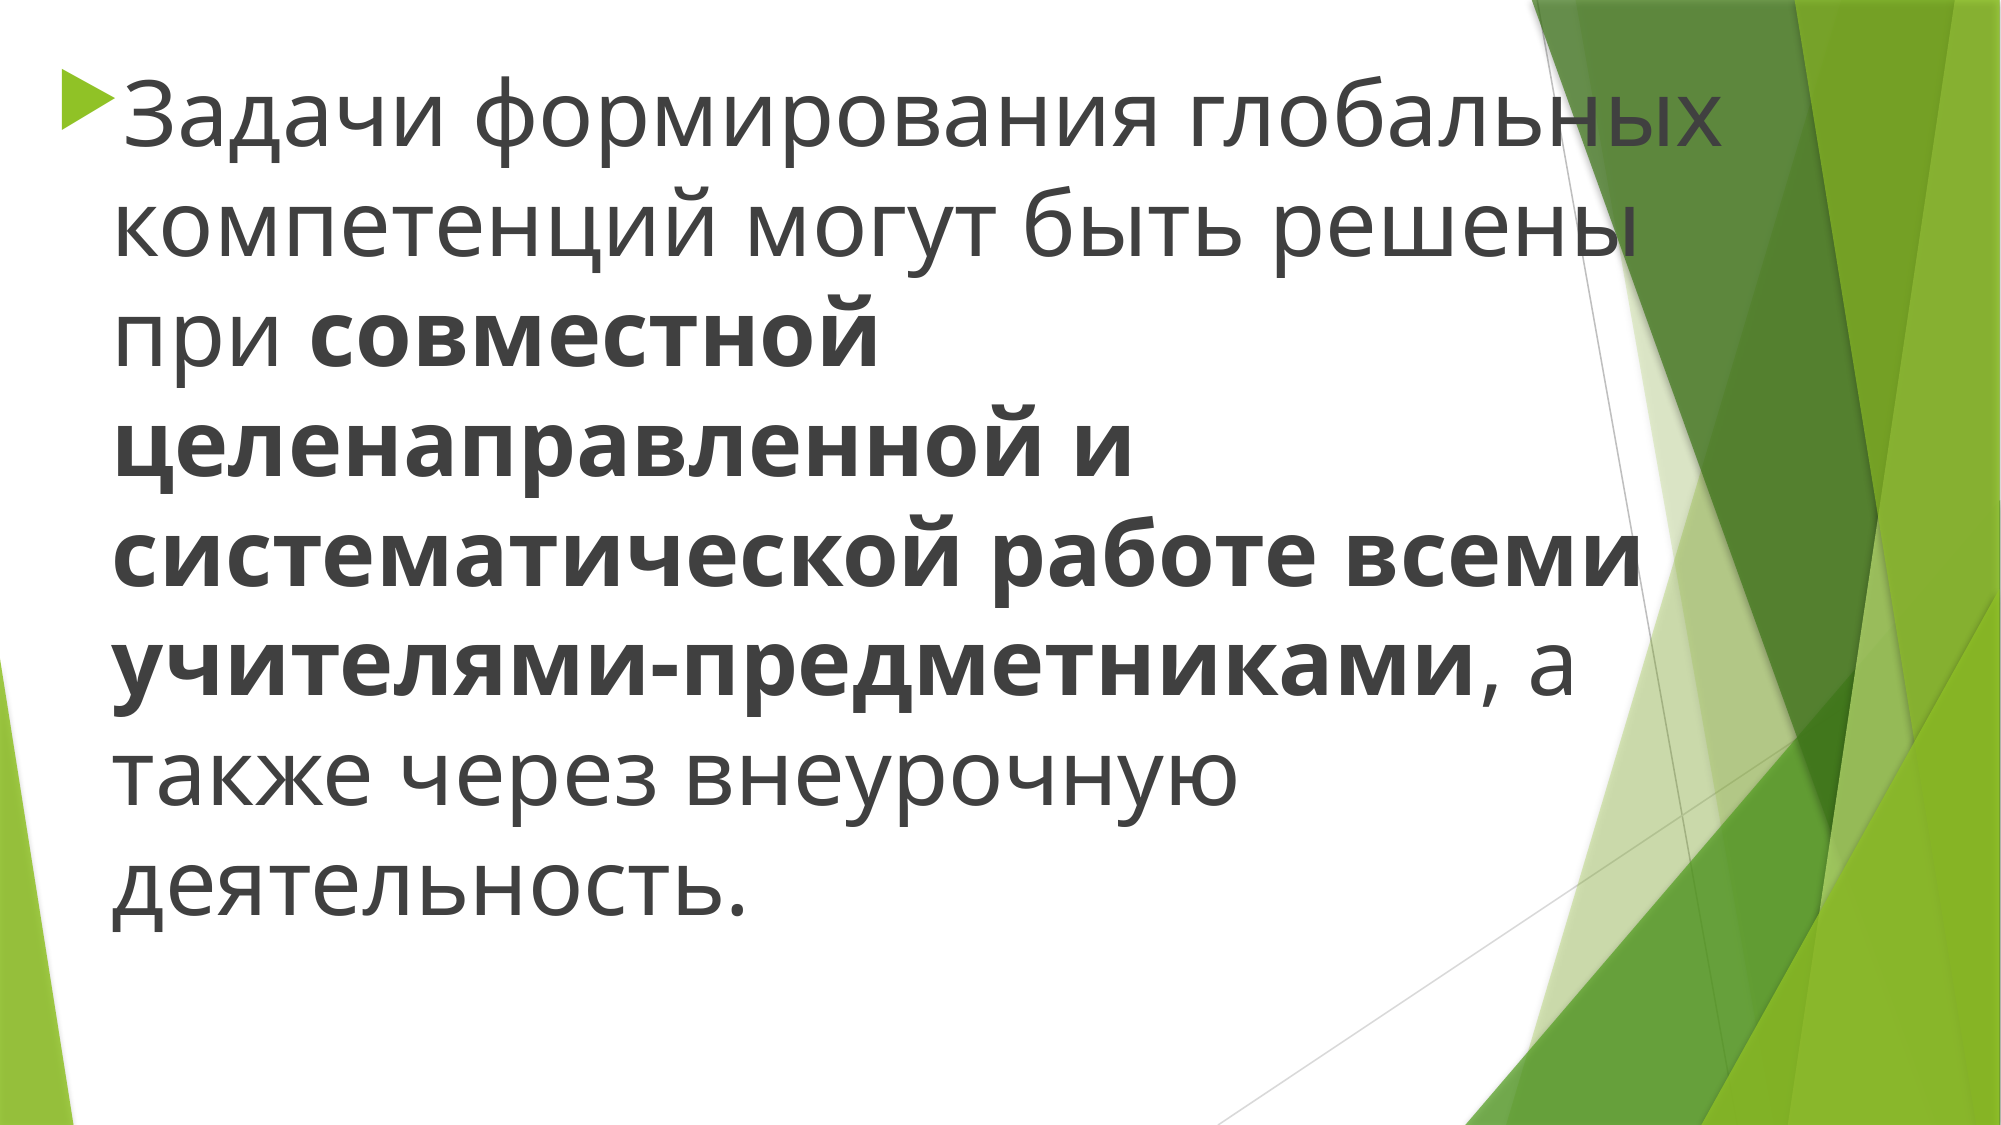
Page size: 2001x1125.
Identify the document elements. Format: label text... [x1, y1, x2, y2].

list Задачи формирования глобальных компетенций могут быть решены при совместной целенаправленной и систематической работе всеми учителями-предметниками, а также через внеурочную деятельность. [40, 46, 1824, 882]
